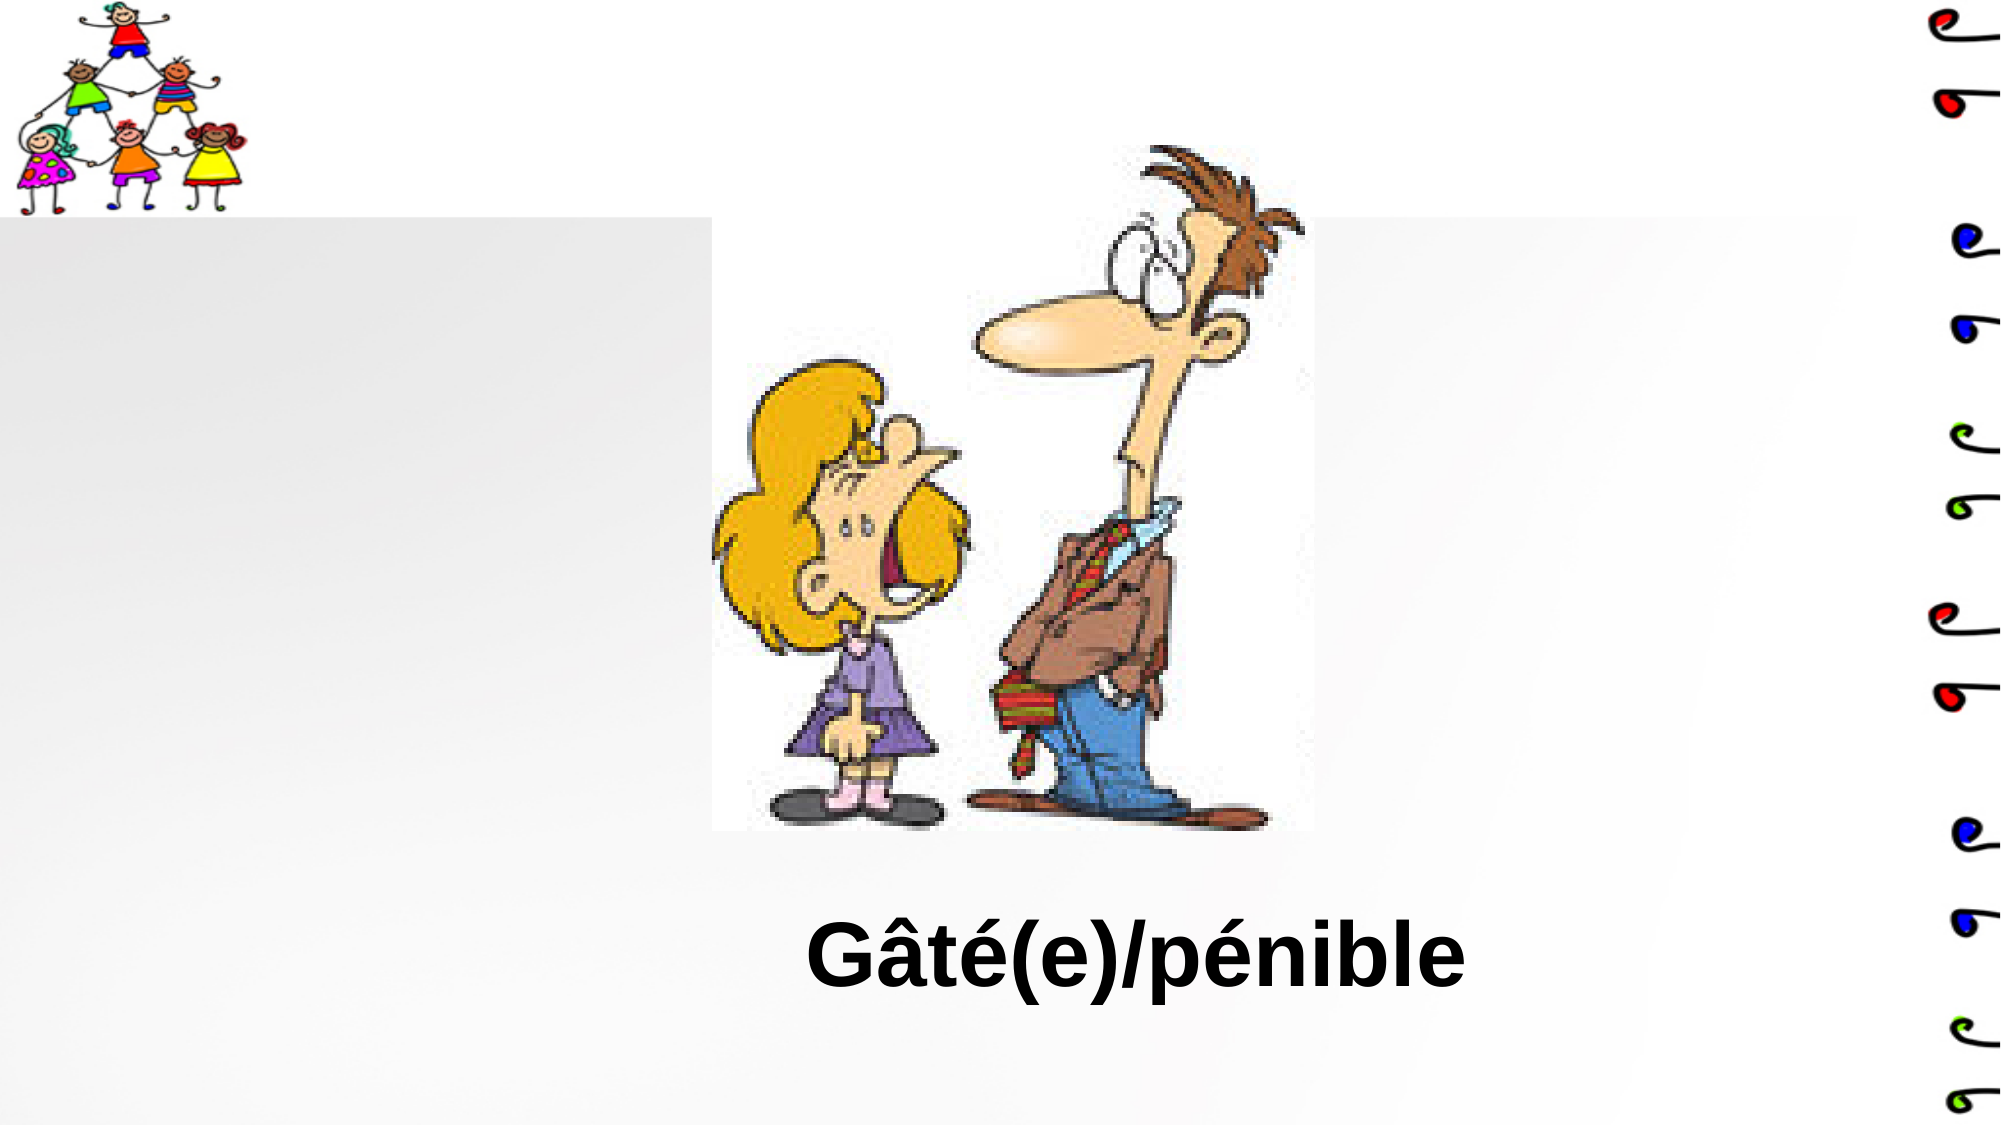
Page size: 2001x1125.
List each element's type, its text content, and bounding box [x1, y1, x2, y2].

picture [0, 0, 2001, 1125]
text_box Gâté(e)/pénible [790, 887, 1530, 1012]
